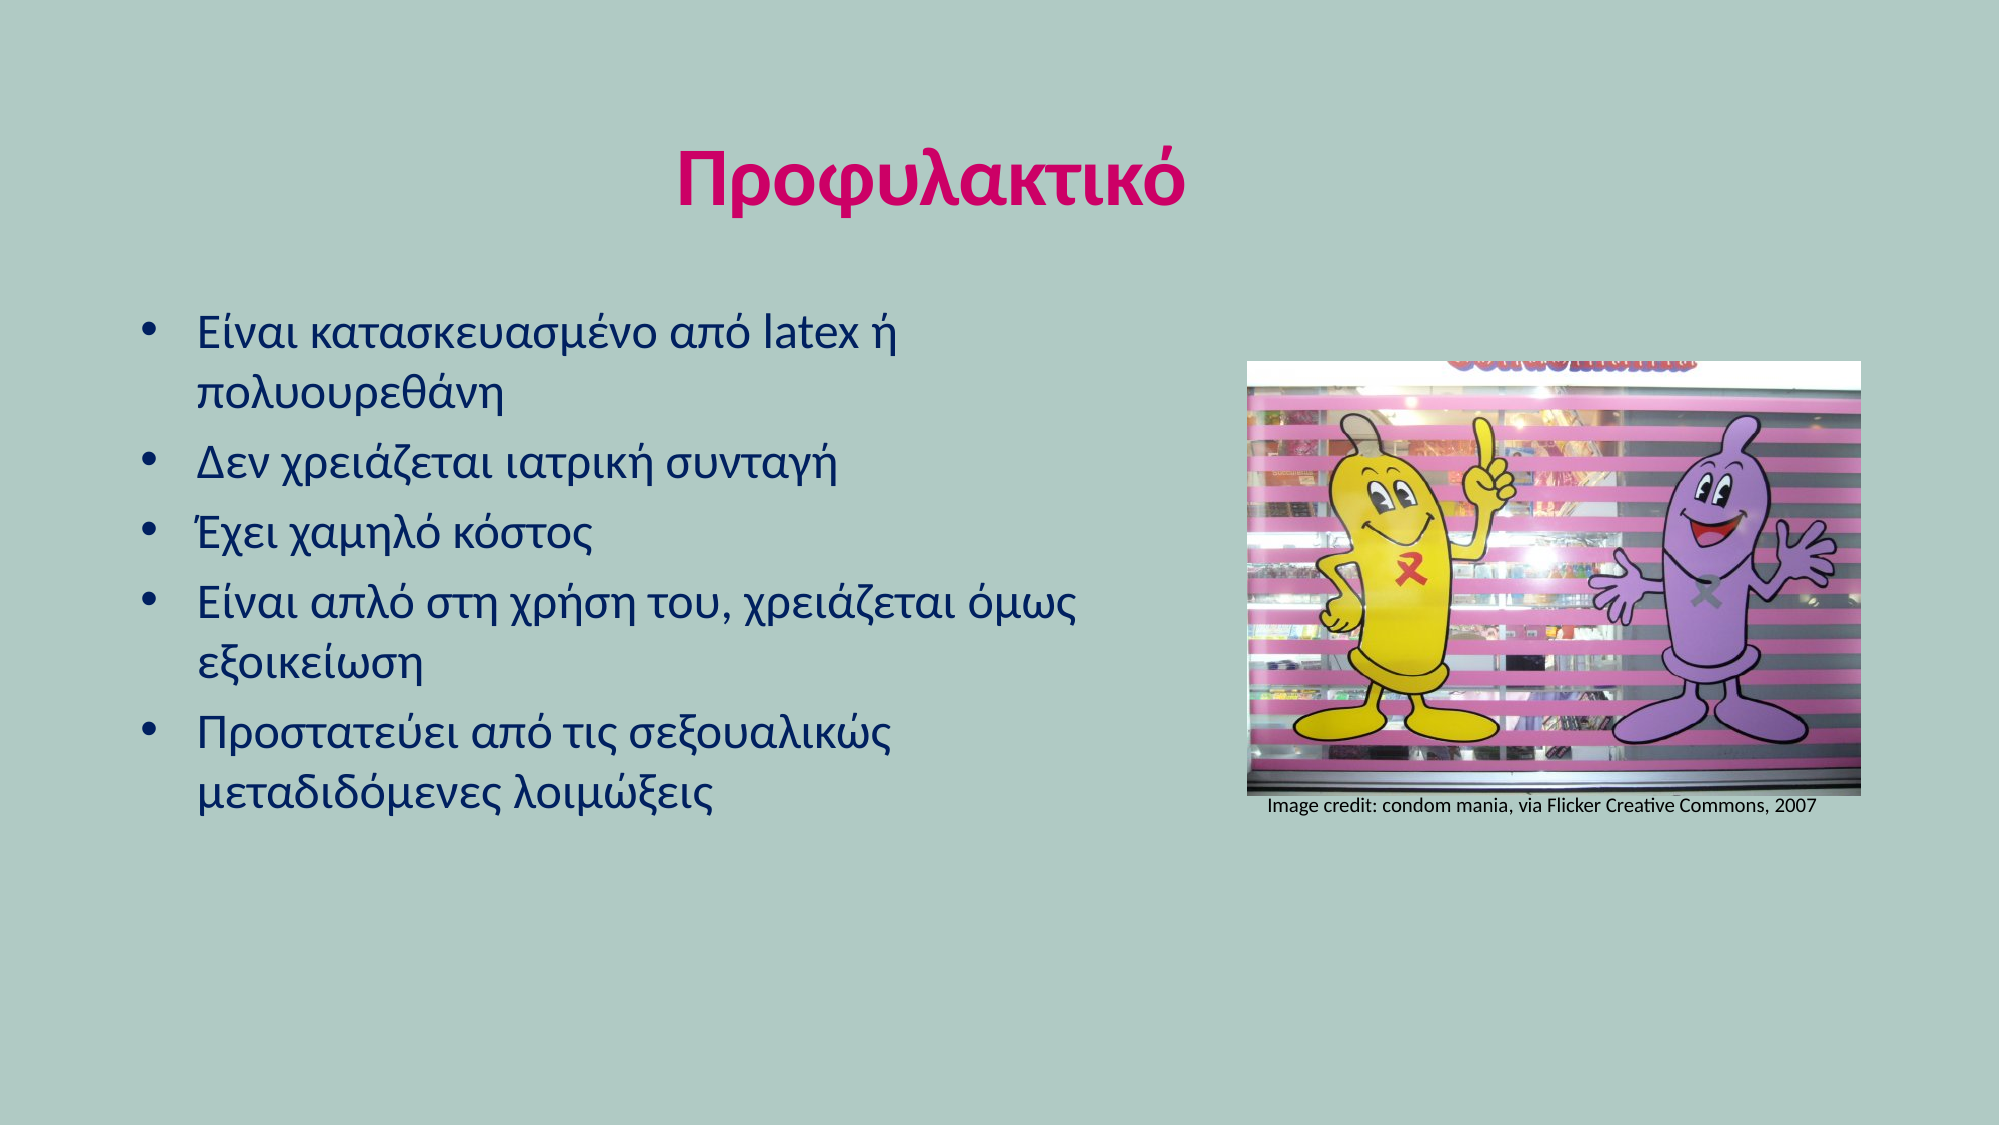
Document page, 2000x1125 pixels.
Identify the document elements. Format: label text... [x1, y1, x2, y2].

text_box Image credit: condom mania, via Flicker Creative Commons, 2007 [1252, 804, 1832, 824]
picture [1247, 361, 1861, 796]
list Είναι κατασκευασμένο από latex ή πολυουρεθάνη Δεν χρειάζεται ιατρική συνταγή Έχει χαμηλό κόστος Είναι απλό στη χρήση του, χρειάζεται όμως εξοικείωση Προστατεύει από τις σεξουαλικώς μεταδιδόμενες λοιμώξεις [125, 290, 1216, 866]
title Προφυλακτικό [390, 105, 1493, 240]
